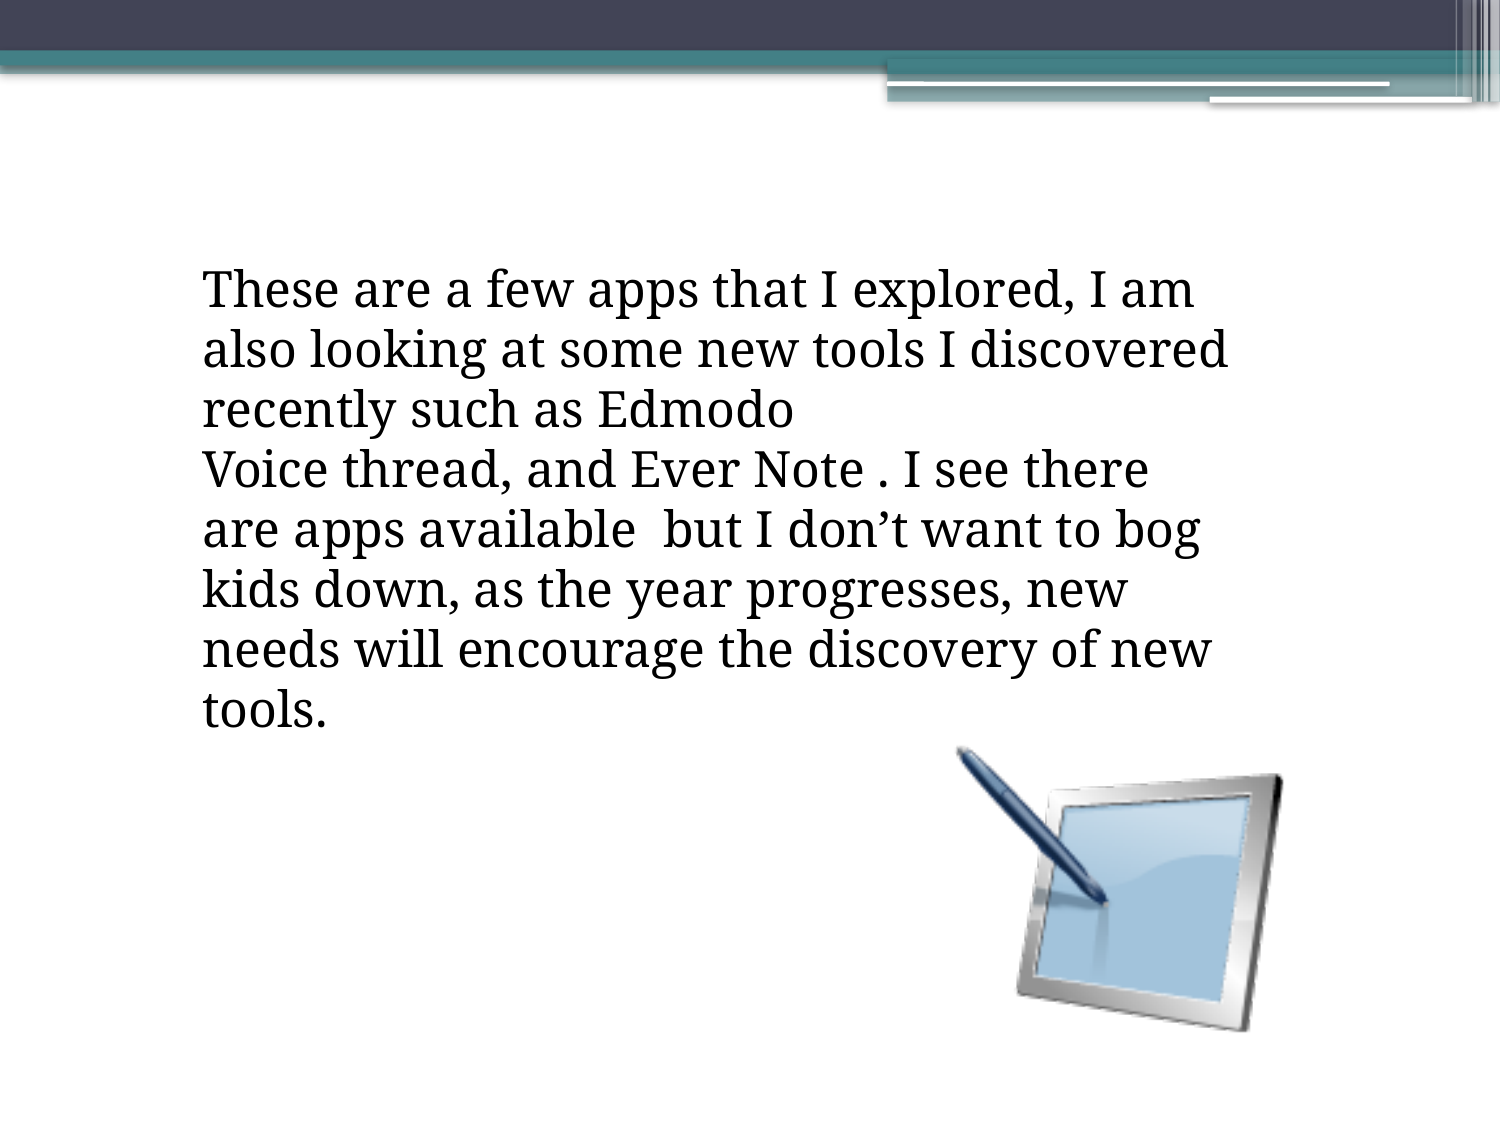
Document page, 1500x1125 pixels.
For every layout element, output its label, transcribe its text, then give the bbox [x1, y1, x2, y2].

text_box These are a few apps that I explored, I am also looking at some new tools I discovered recently such as Edmodo Voice thread, and Ever Note . I see there are apps available but I don’t want to bog kids down, as the year progresses, new needs will encourage the discovery of new tools. [187, 249, 1250, 745]
picture [937, 699, 1313, 1076]
